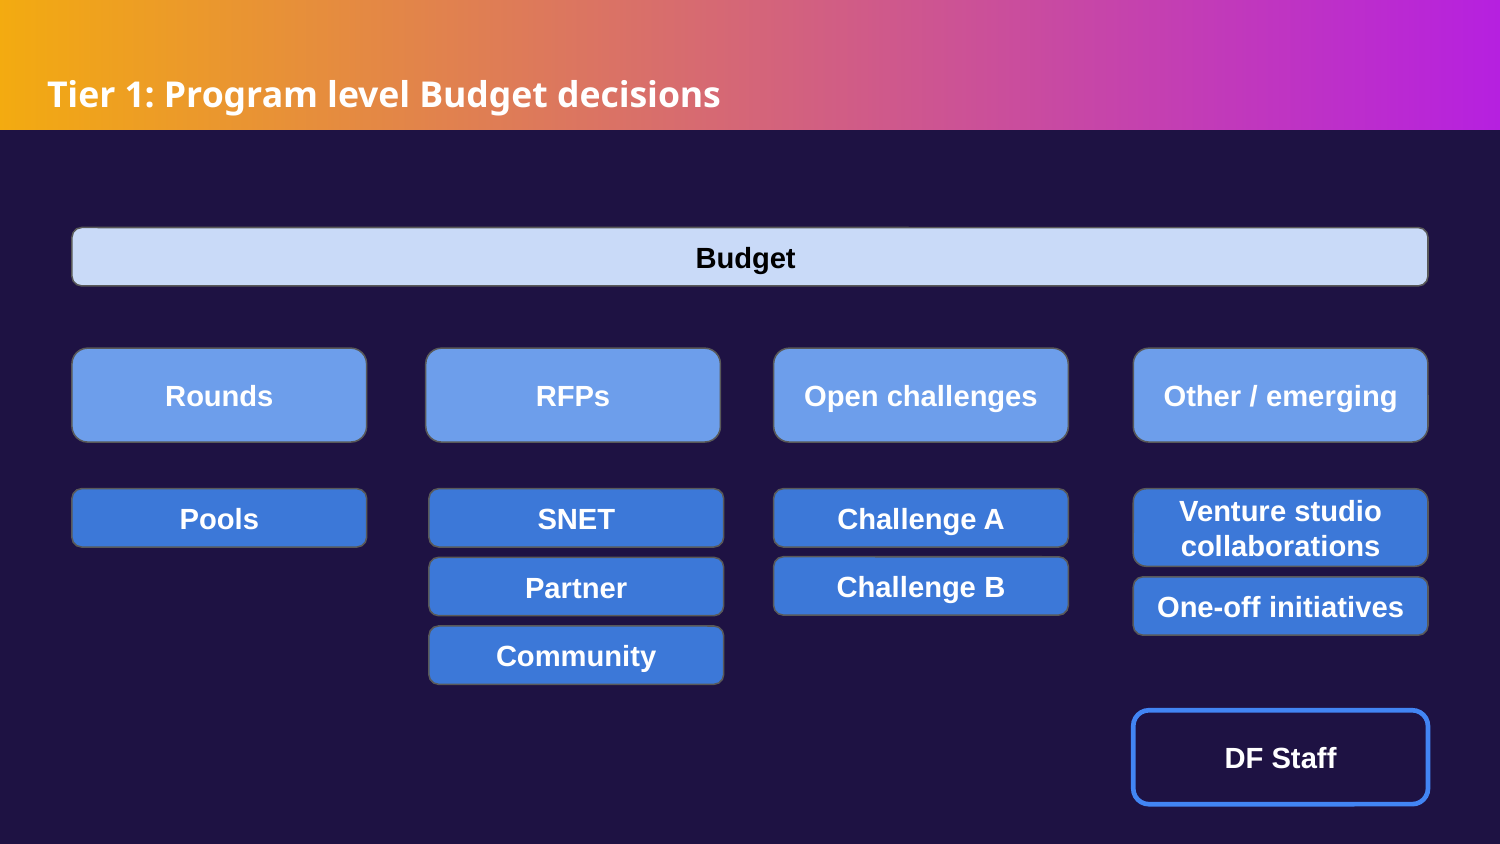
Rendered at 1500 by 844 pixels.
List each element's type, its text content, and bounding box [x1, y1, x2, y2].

text_box Open challenges [773, 348, 1069, 443]
text_box Other / emerging [1133, 348, 1429, 443]
text_box Venture studio collaborations [1133, 488, 1429, 567]
title Tier 1: Program level Budget decisions [32, 35, 1430, 130]
text_box Partner [428, 557, 724, 616]
text_box Community [428, 625, 724, 685]
text_box Challenge A [773, 488, 1069, 548]
text_box DF Staff [1133, 710, 1429, 805]
text_box Pools [71, 488, 367, 548]
text_box Challenge B [773, 556, 1069, 616]
text_box RFPs [425, 348, 721, 443]
text_box Budget [71, 227, 1429, 286]
text_box Rounds [71, 348, 367, 443]
text_box One-off initiatives [1133, 576, 1429, 636]
text_box SNET [428, 488, 724, 548]
text_box [0, 0, 1500, 130]
